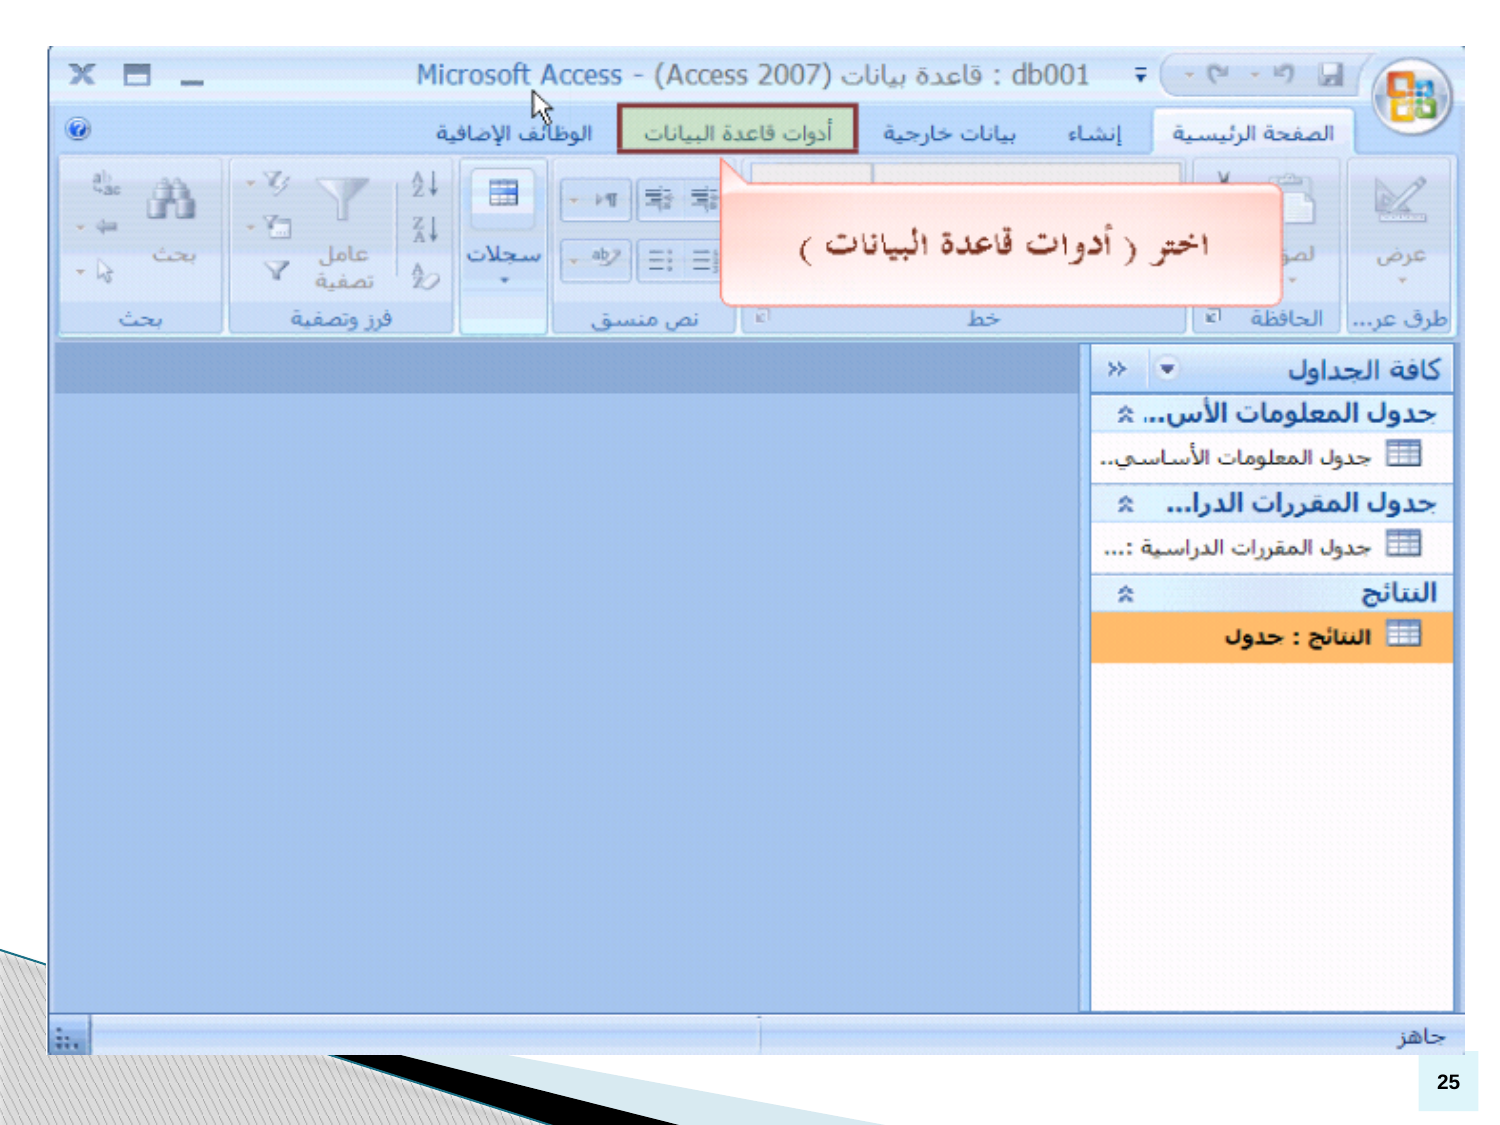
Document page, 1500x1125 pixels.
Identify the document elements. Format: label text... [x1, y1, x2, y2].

slide_number 25 [1418, 1051, 1479, 1112]
picture [46, 46, 1466, 1055]
